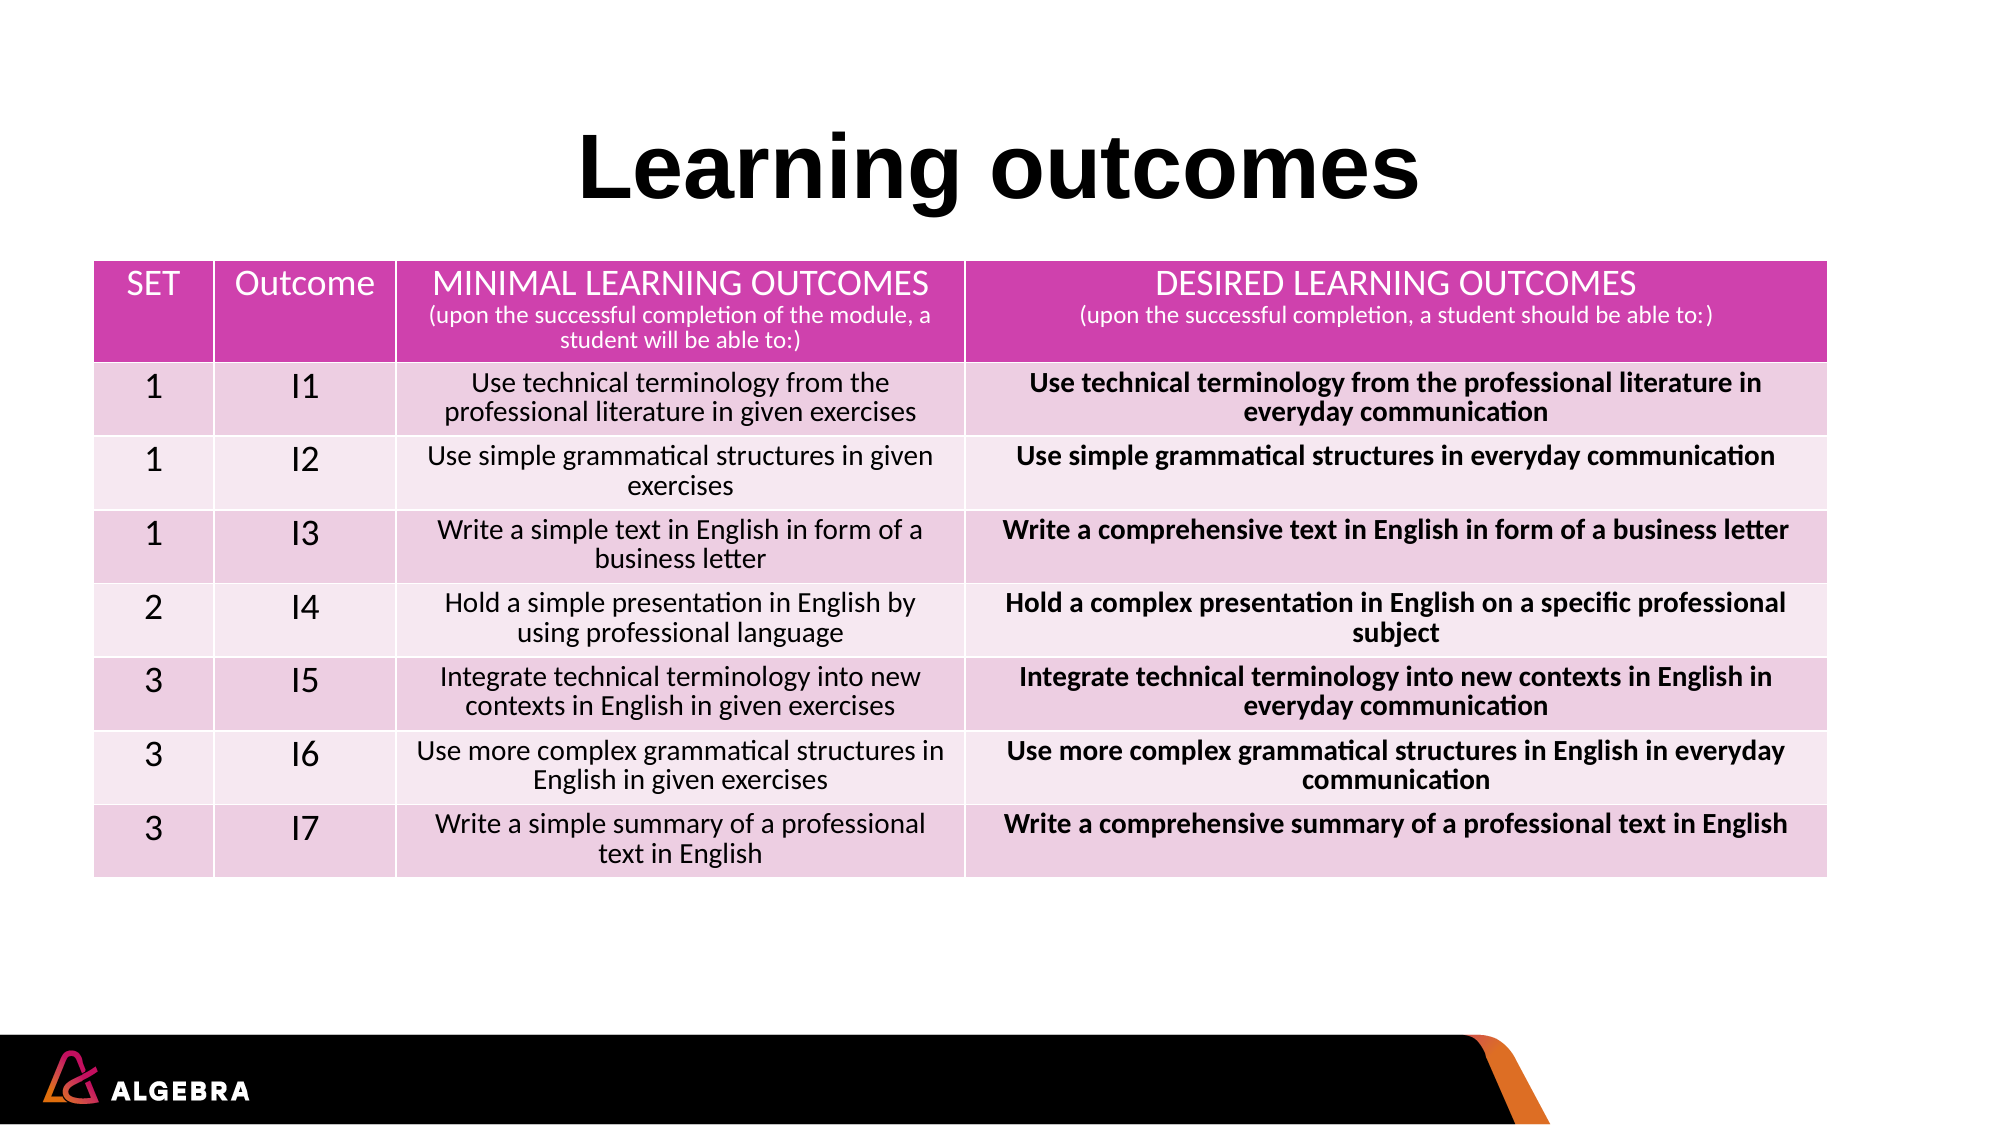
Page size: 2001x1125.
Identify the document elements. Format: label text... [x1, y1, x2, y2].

table_cell 2 [94, 584, 213, 656]
table_cell Use technical terminology from the professional literature in given exercises [397, 363, 964, 435]
table_cell Integrate technical terminology into new contexts in English in given exercises [397, 658, 964, 730]
table_cell I3 [215, 511, 395, 583]
table_cell Write a comprehensive summary of a professional text in English [966, 805, 1827, 877]
table_cell I1 [215, 363, 395, 435]
table_cell 3 [94, 658, 213, 730]
table_cell 1 [94, 363, 213, 435]
table_cell Hold a complex presentation in English on a specific professional subject [966, 584, 1827, 656]
table_header DESIRED LEARNING OUTCOMES (upon the successful completion, a student should be able to:) [966, 261, 1827, 362]
table_cell Use simple grammatical structures in given exercises [397, 437, 964, 509]
table_cell Hold a simple presentation in English by using professional language [397, 584, 964, 656]
table_cell 1 [94, 437, 213, 509]
table_cell Use more complex grammatical structures in English in given exercises [397, 732, 964, 804]
table_cell Write a comprehensive text in English in form of a business letter [966, 511, 1827, 583]
picture [0, 1034, 1733, 1125]
table_cell I2 [215, 437, 395, 509]
table_header Outcome [215, 261, 395, 362]
table_cell I6 [215, 732, 395, 804]
table_cell Write a simple summary of a professional text in English [397, 805, 964, 877]
table_cell I4 [215, 584, 395, 656]
table_cell 3 [94, 805, 213, 877]
table_cell Write a simple text in English in form of a business letter [397, 511, 964, 583]
table_header SET [94, 261, 213, 362]
table_header MINIMAL LEARNING OUTCOMES (upon the successful completion of the module, a student will be able to:) [397, 261, 964, 362]
table_cell Use more complex grammatical structures in English in everyday communication [966, 732, 1827, 804]
table_cell Use simple grammatical structures in everyday communication [966, 437, 1827, 509]
table_cell I5 [215, 658, 395, 730]
title Learning outcomes [137, 59, 1863, 278]
table_cell Use technical terminology from the professional literature in everyday communication [966, 363, 1827, 435]
table_cell 3 [94, 732, 213, 804]
table_cell Integrate technical terminology into new contexts in English in everyday communication [966, 658, 1827, 730]
table_cell 1 [94, 511, 213, 583]
table_cell I7 [215, 805, 395, 877]
